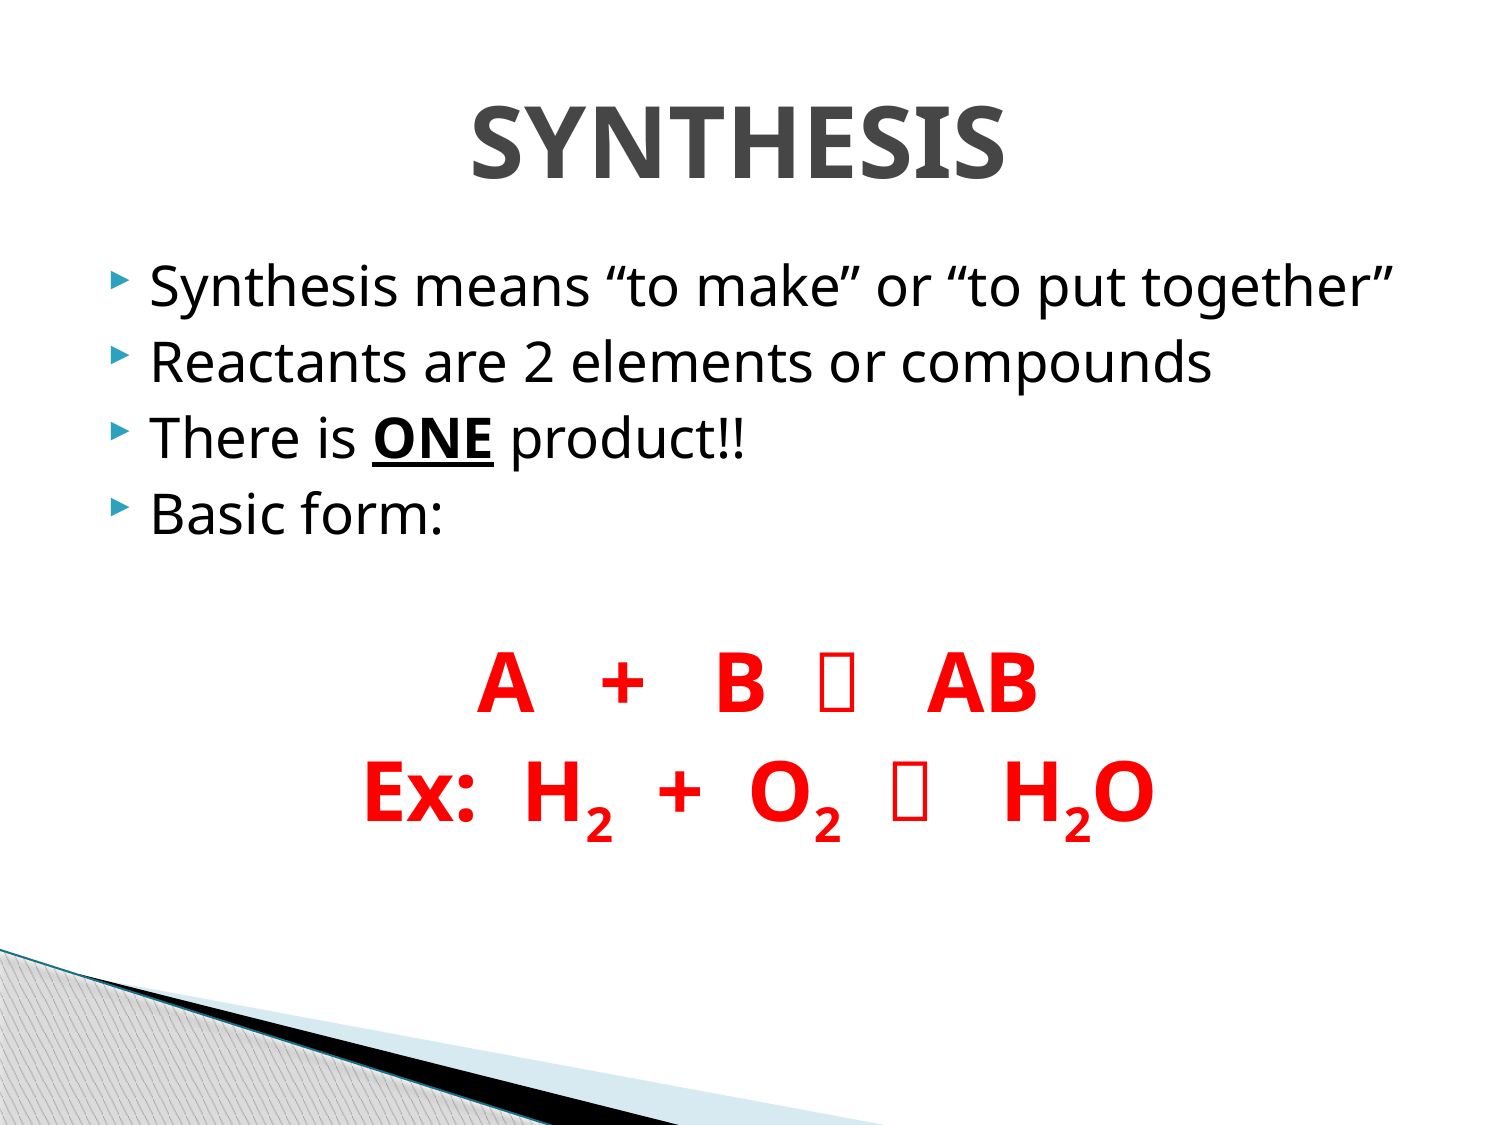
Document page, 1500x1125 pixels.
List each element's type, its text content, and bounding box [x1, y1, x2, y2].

title SYNTHESIS [75, 45, 1425, 233]
list Synthesis means “to make” or “to put together” Reactants are 2 elements or compounds There is ONE product!! Basic form: A + B  AB Ex: H2 + O2  H2O [75, 243, 1425, 986]
